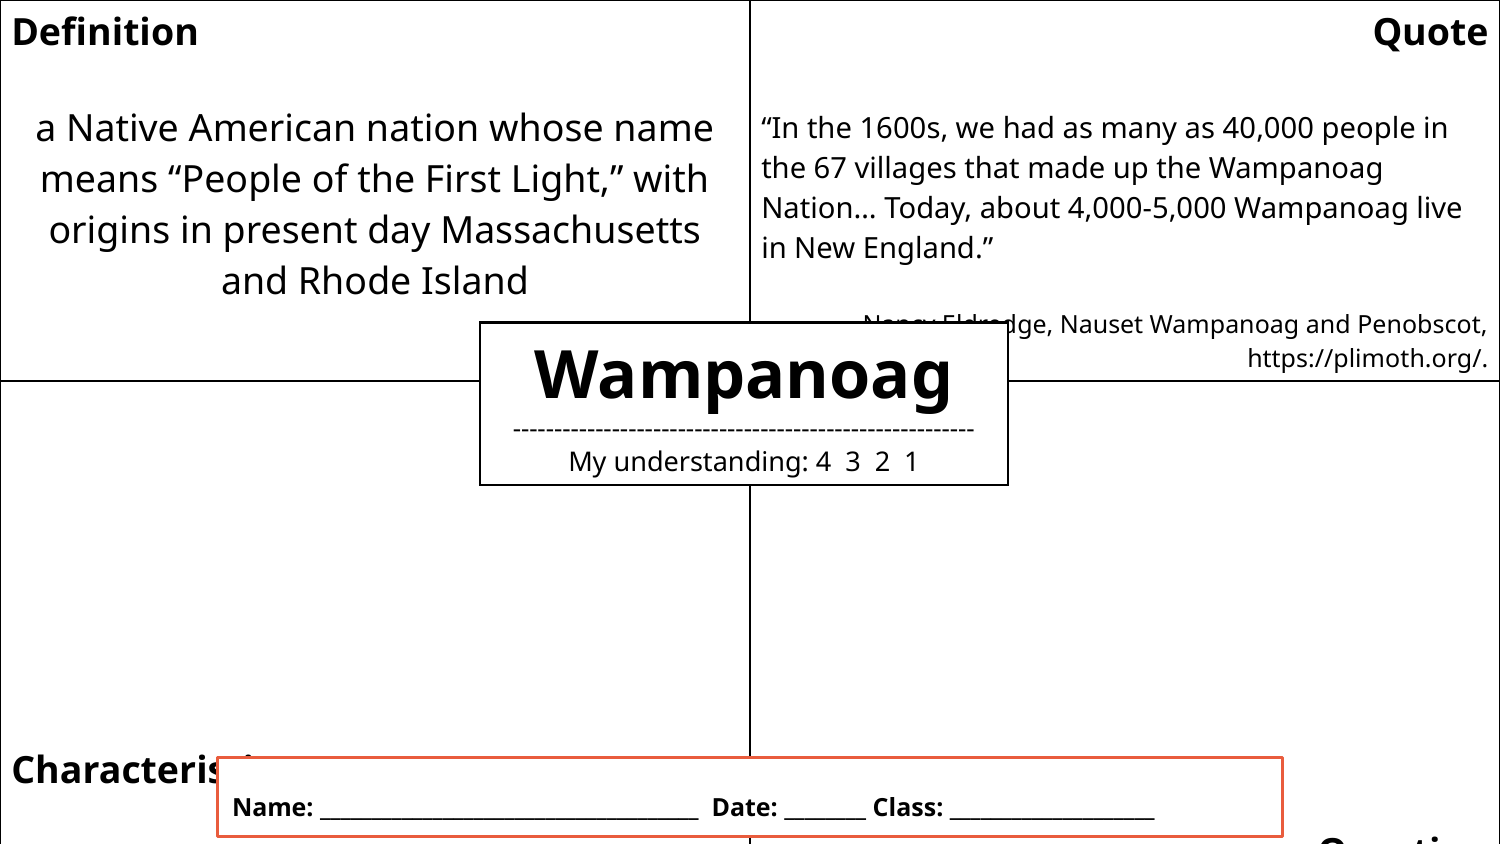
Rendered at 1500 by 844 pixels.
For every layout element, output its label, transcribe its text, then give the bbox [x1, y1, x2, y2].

table_header Quote “In the 1600s, we had as many as 40,000 people in the 67 villages that made up the Wampanoag Nation… Today, about 4,000-5,000 Wampanoag live in New England.” Nancy Eldredge, Nauset Wampanoag and Penobscot, https://plimoth.org/. [751, 1, 1499, 380]
text_box Wampanoag -------------------------------------------------------- My understanding: 4 3 2 1 [480, 322, 1008, 486]
text_box Name: _____________________________________ Date: ________ Class: ____________________ [217, 757, 1283, 837]
table_cell Characteristics [1, 382, 749, 844]
table_cell Question [751, 382, 1499, 844]
table_header Definition a Native American nation whose name means “People of the First Light,” with origins in present day Massachusetts and Rhode Island [1, 1, 749, 380]
